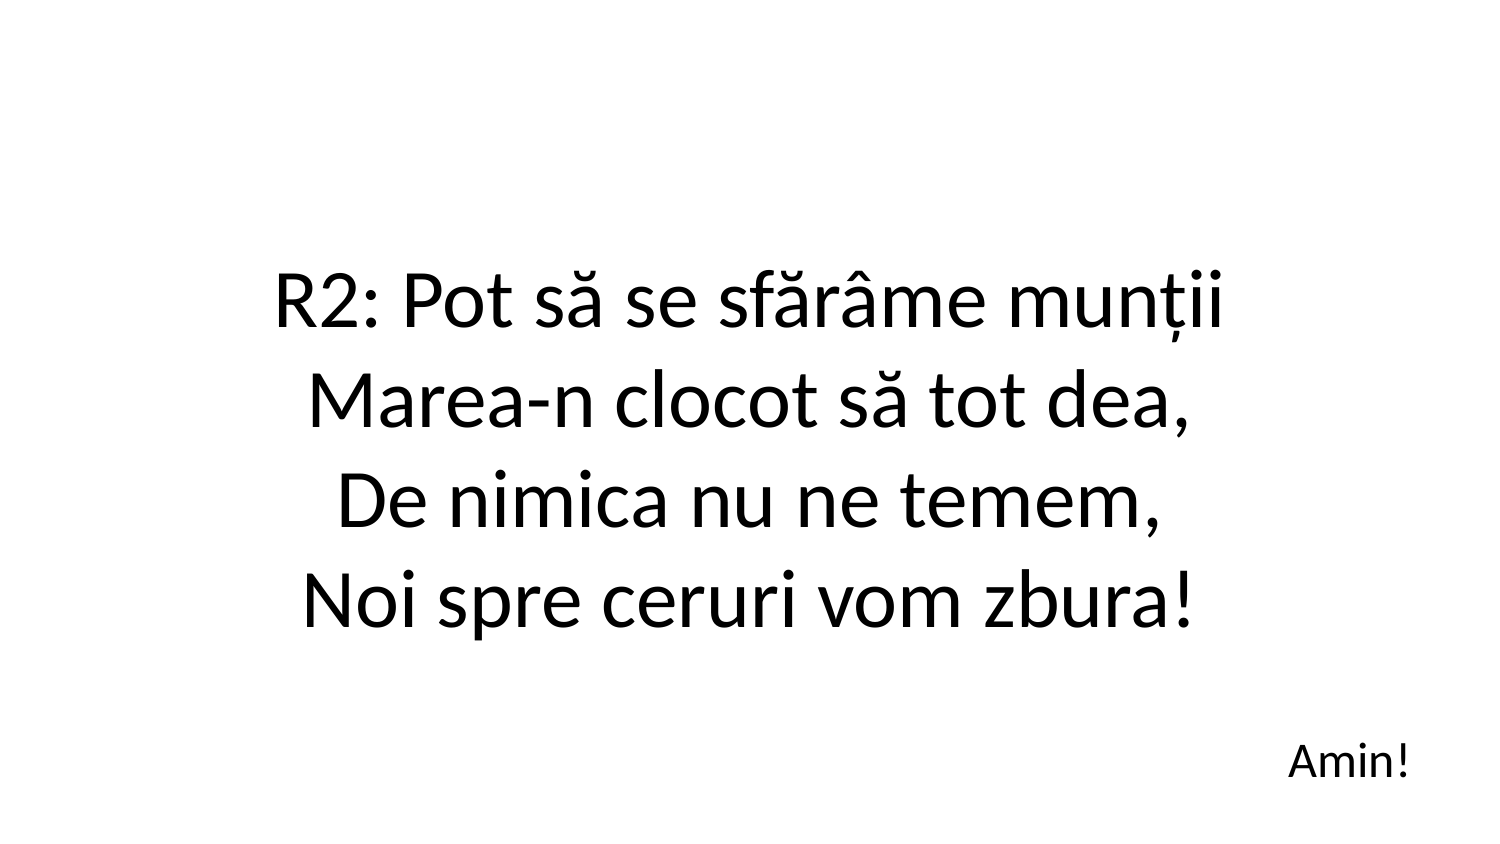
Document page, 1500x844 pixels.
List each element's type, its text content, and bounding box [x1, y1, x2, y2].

text_box R2: Pot să se sfărâme munții Marea-n clocot să tot dea, De nimica nu ne temem, Noi spre ceruri vom zbura! [258, 192, 1242, 652]
text_box Amin! [1273, 674, 1427, 795]
